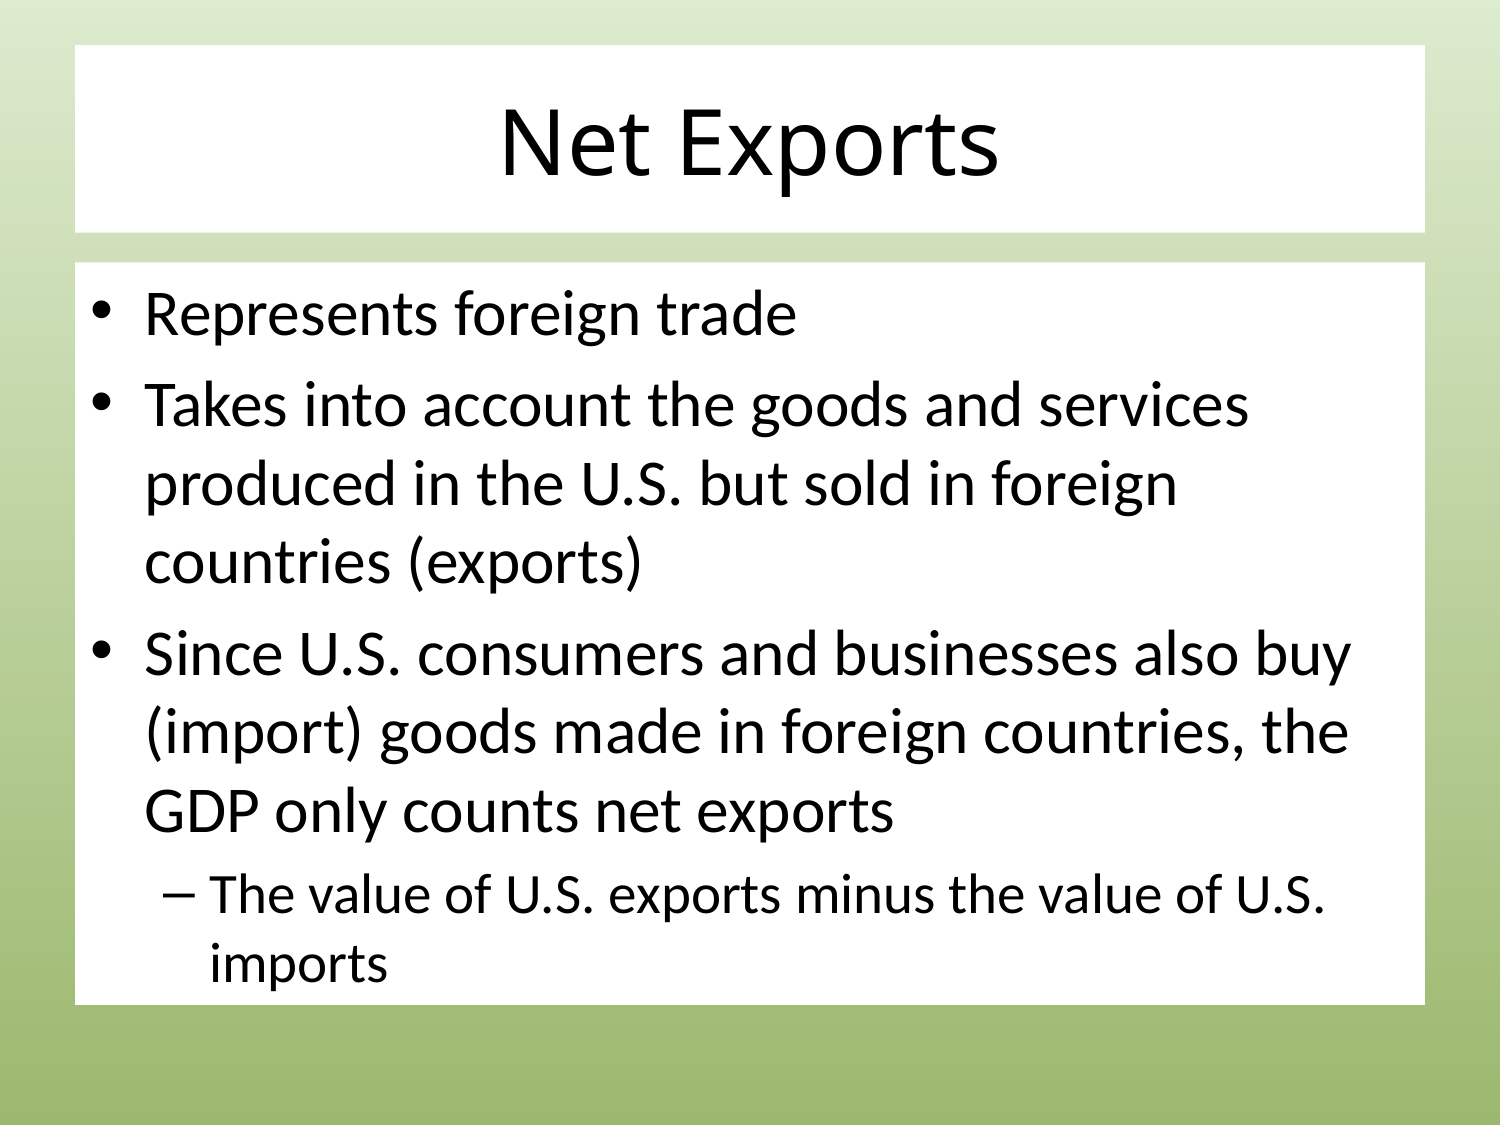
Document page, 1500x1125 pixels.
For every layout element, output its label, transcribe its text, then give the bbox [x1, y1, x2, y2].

title Net Exports [75, 45, 1425, 233]
list Represents foreign trade Takes into account the goods and services produced in the U.S. but sold in foreign countries (exports) Since U.S. consumers and businesses also buy (import) goods made in foreign countries, the GDP only counts net exports The value of U.S. exports minus the value of U.S. imports [75, 262, 1425, 1005]
